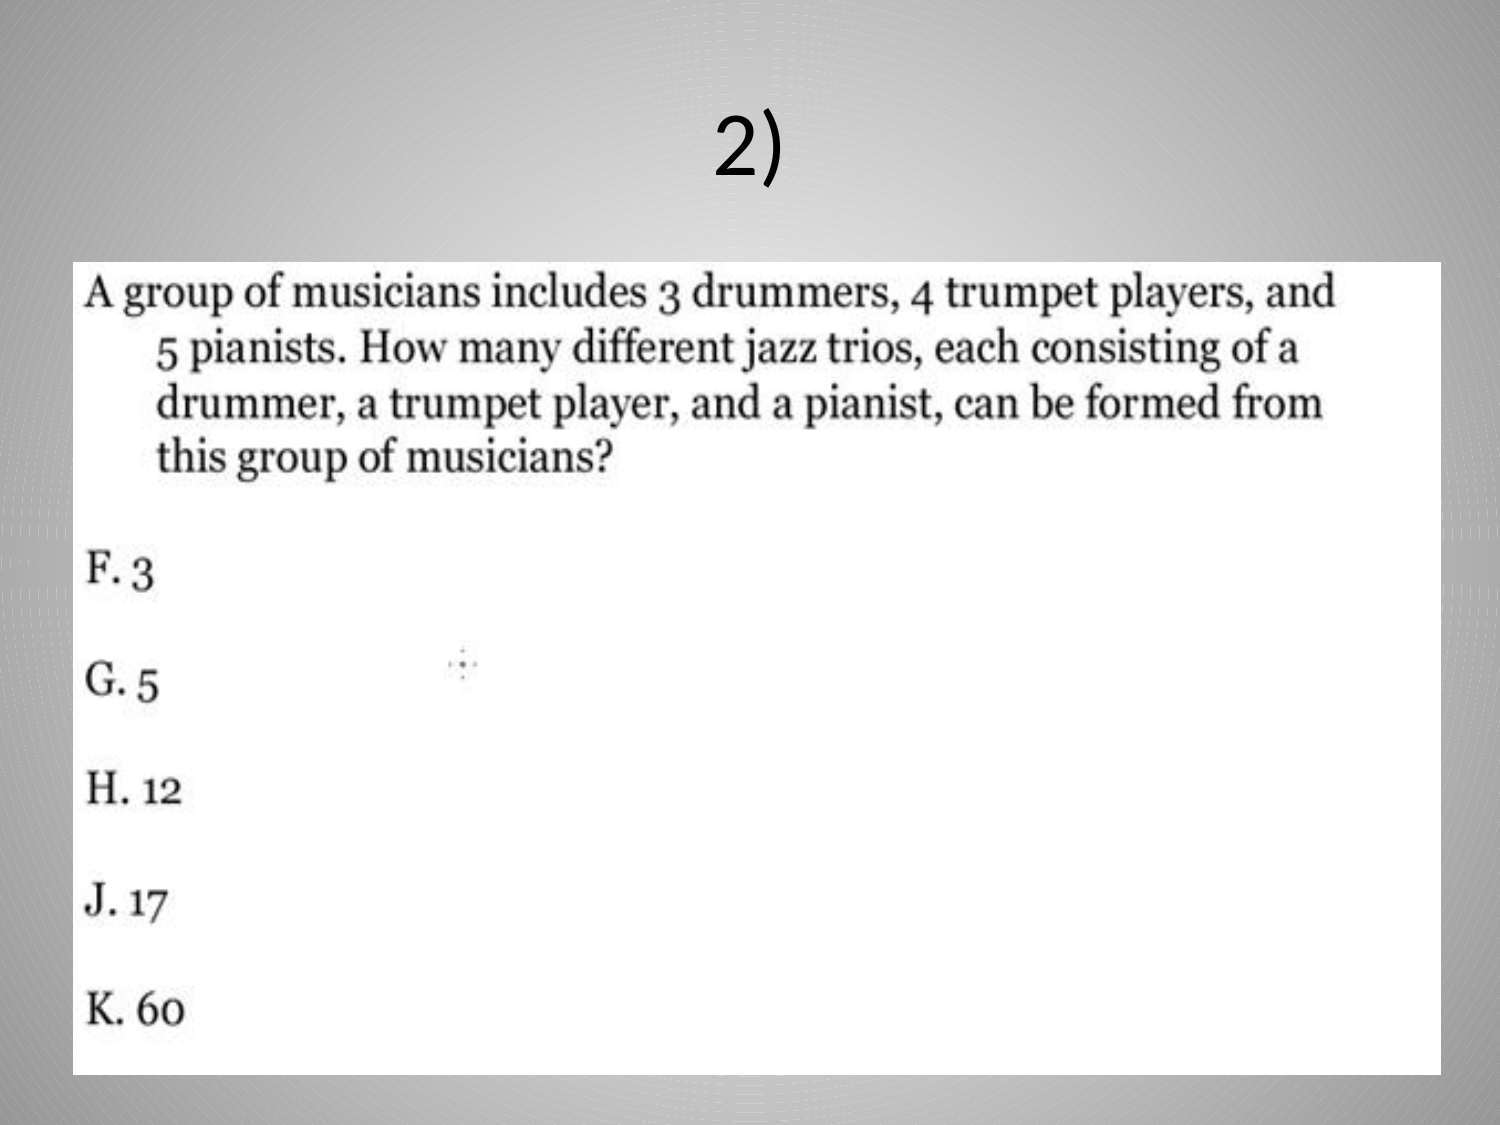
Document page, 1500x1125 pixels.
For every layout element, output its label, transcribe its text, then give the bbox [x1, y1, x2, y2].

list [72, 262, 1441, 1076]
title 2) [75, 45, 1425, 233]
